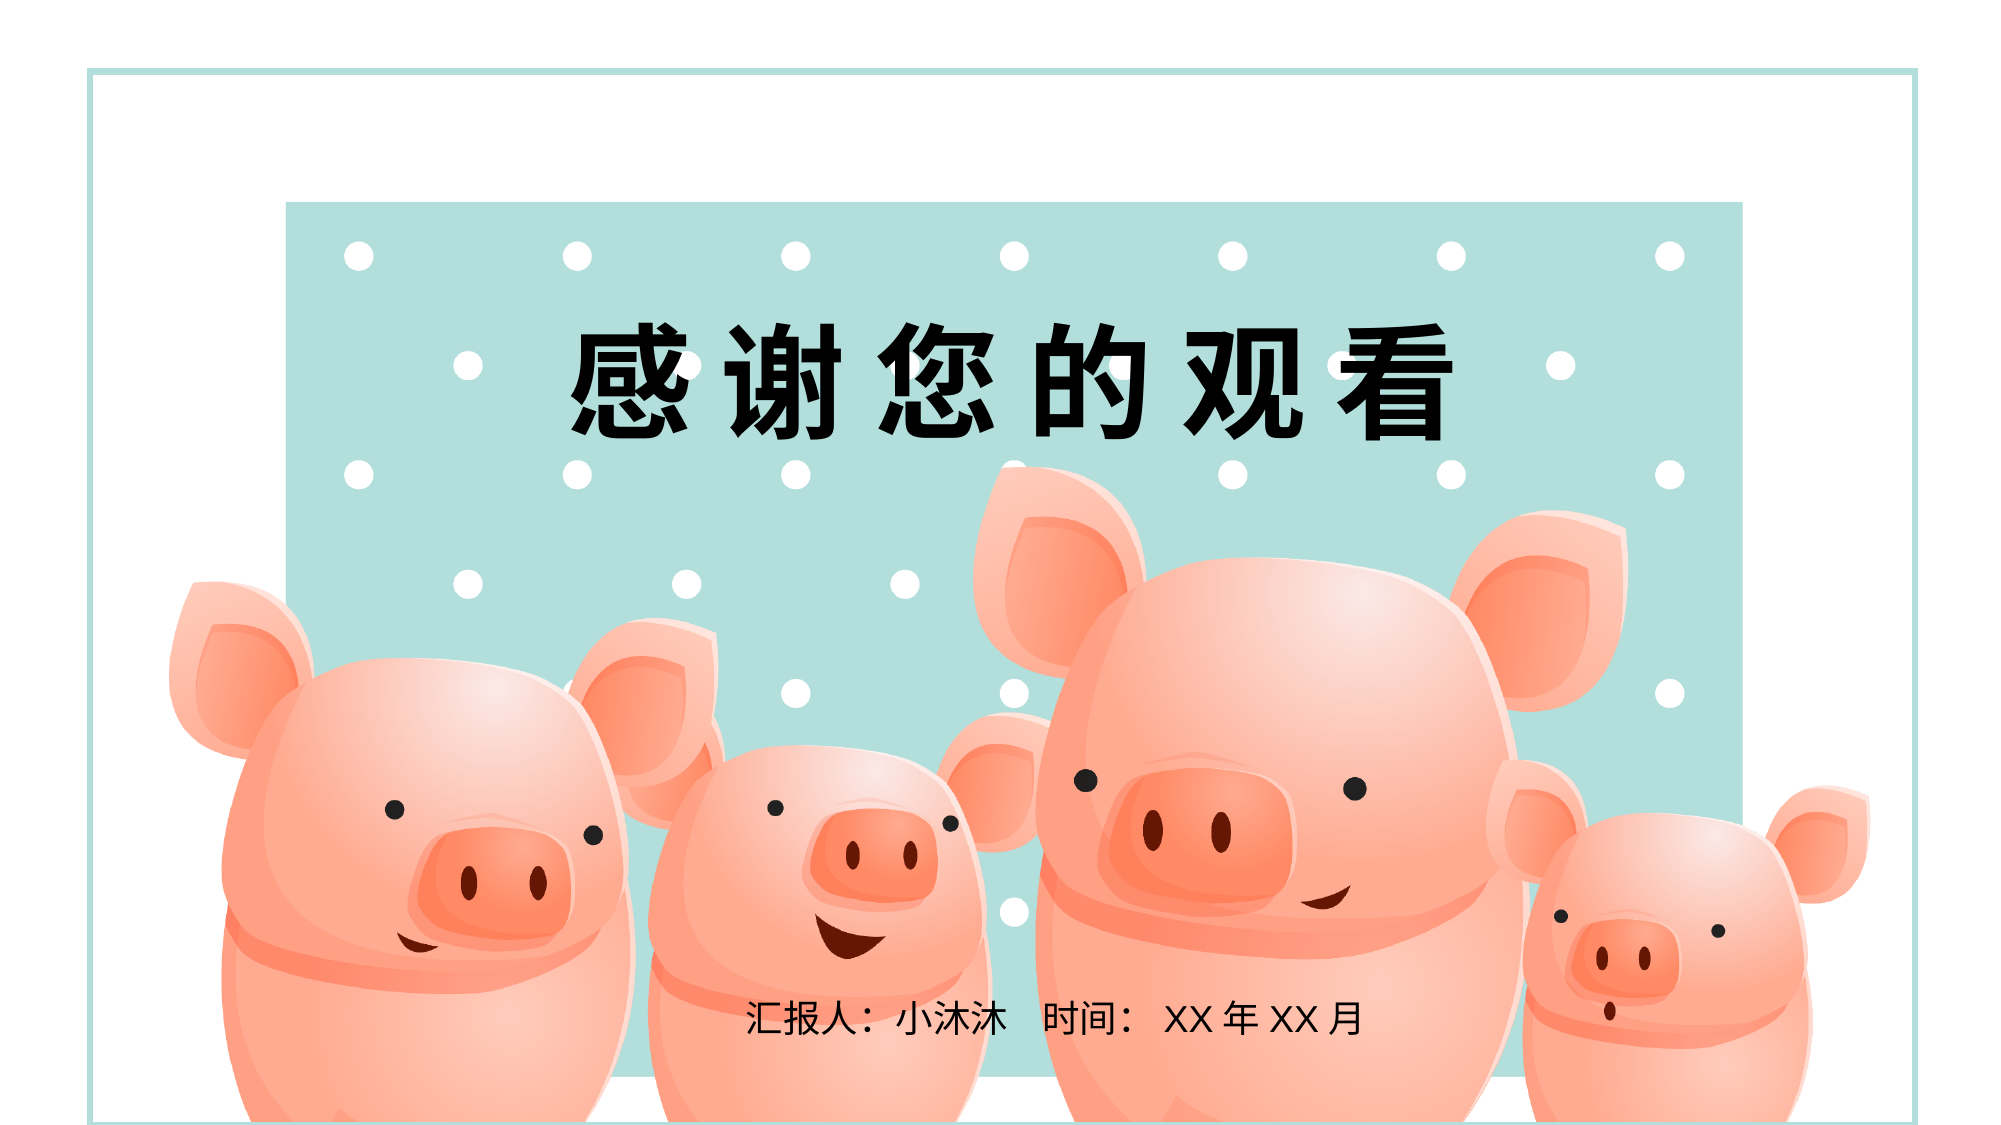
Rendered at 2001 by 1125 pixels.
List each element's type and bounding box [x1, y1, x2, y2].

picture [139, 128, 1888, 1125]
text_box [89, 70, 1916, 1125]
